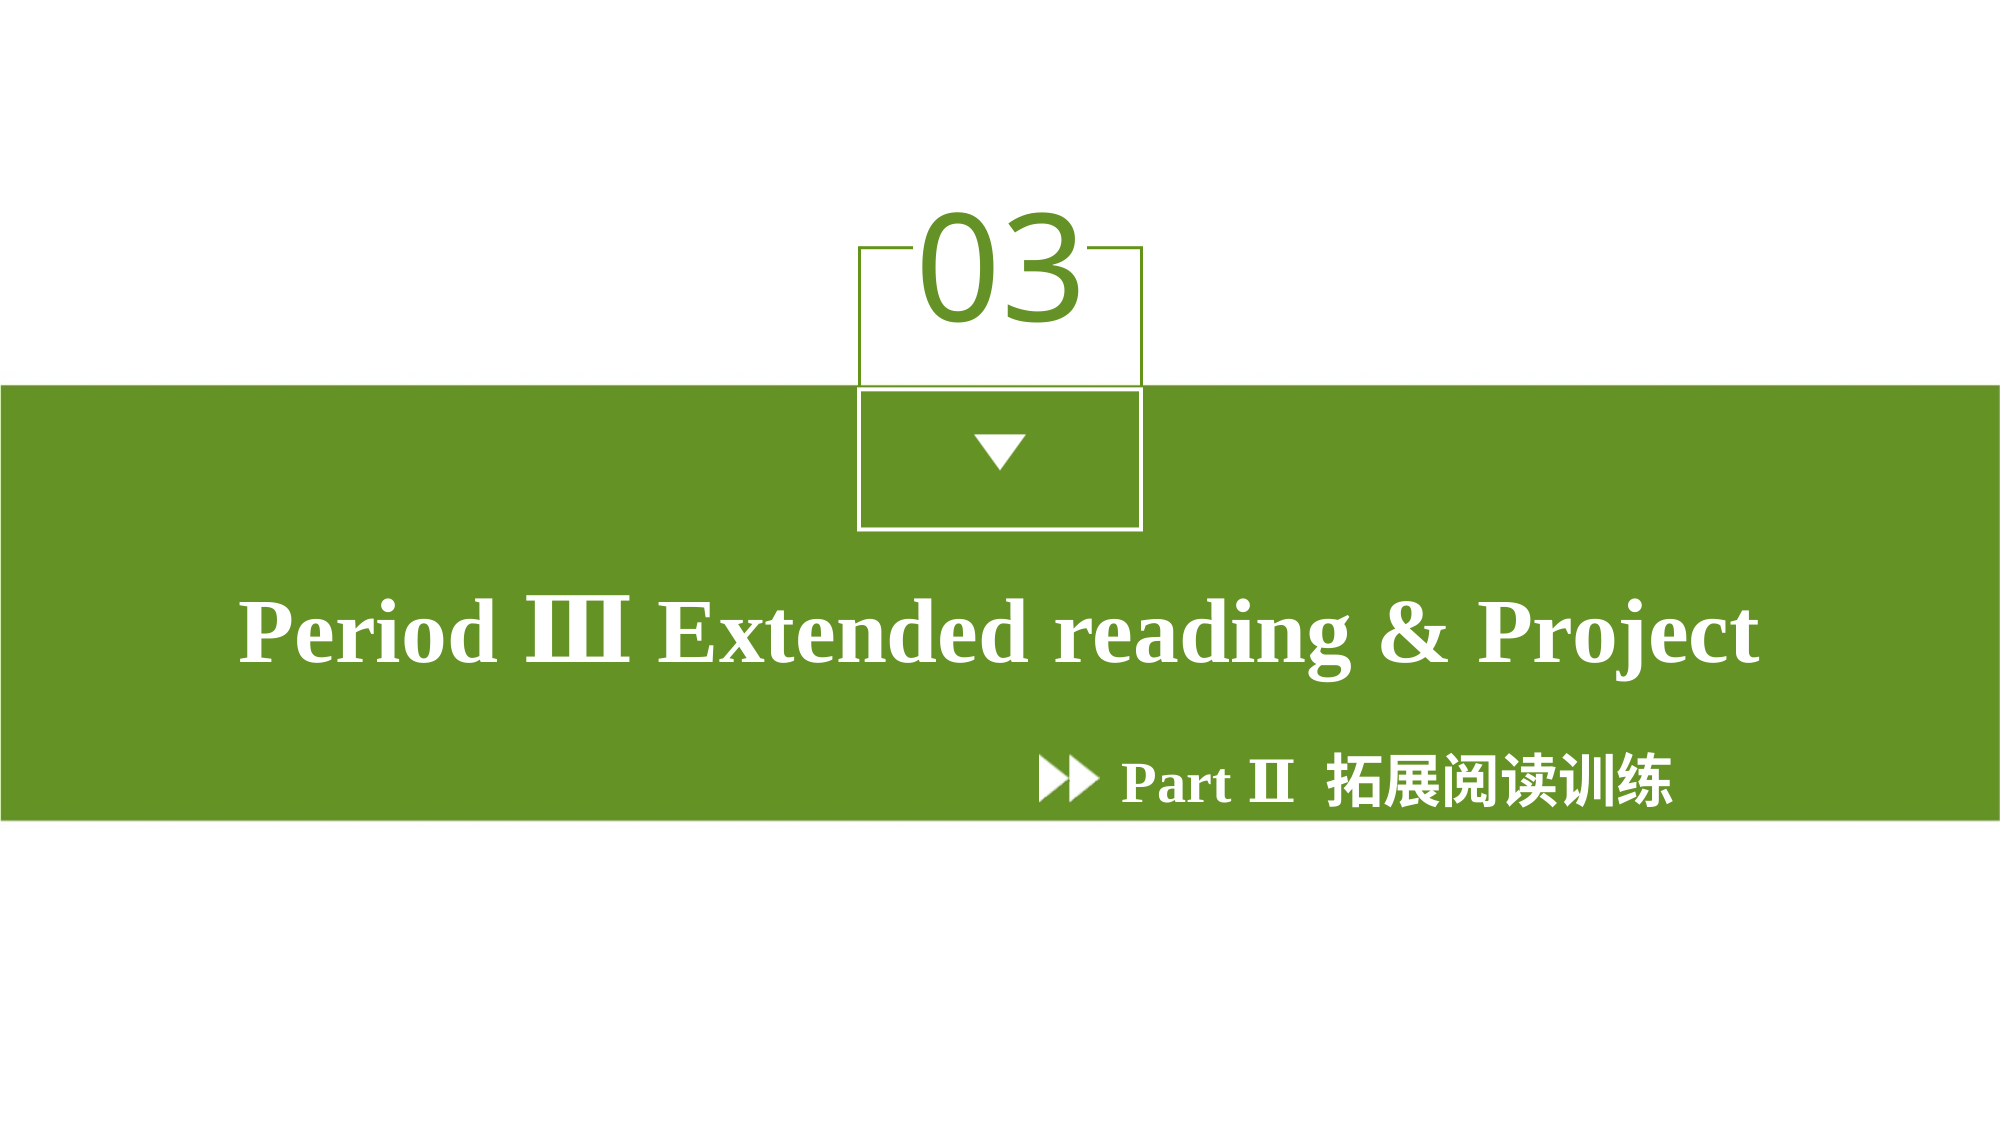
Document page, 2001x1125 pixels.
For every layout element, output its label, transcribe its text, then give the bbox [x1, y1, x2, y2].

text_box Part Ⅱ 拓展阅读训练 [1121, 738, 1997, 821]
picture [0, 732, 2000, 1125]
text_box 03 [896, 171, 1106, 353]
picture [0, 0, 2000, 518]
text_box Period Ⅲ Extended reading & Project [0, 518, 2000, 732]
